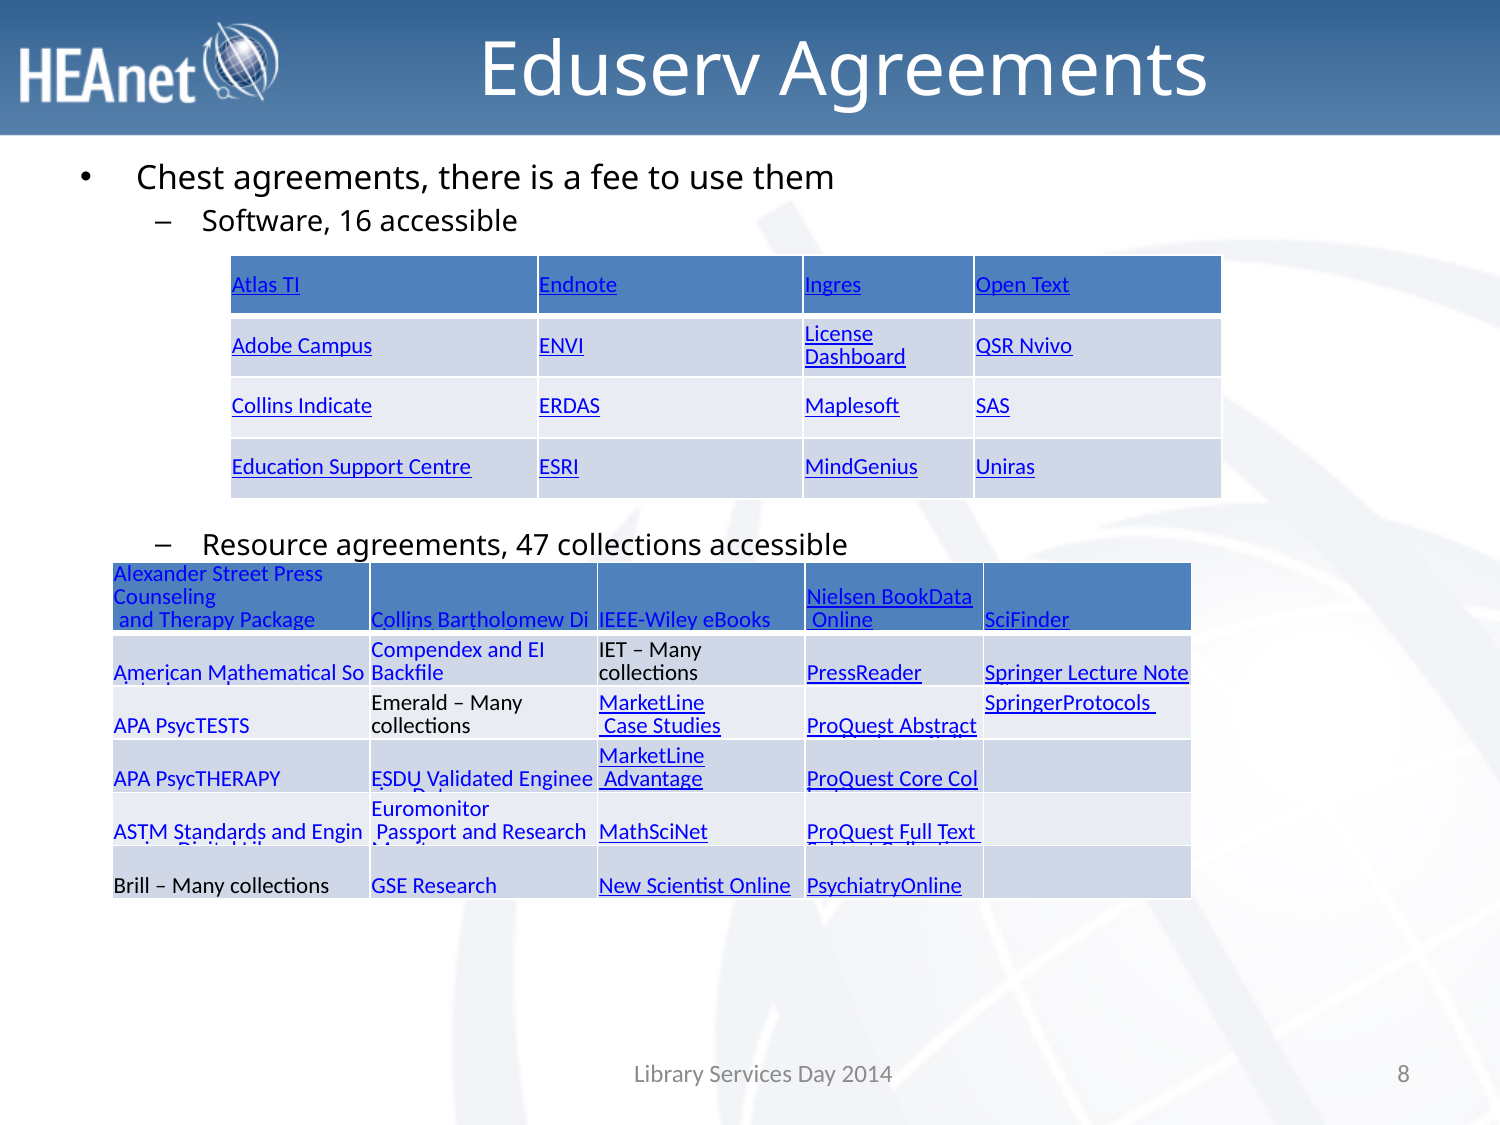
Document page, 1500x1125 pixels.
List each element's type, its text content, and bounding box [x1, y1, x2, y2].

table_cell ProQuest Abstract and Indexes Collections [806, 687, 983, 738]
table_cell ERDAS [539, 378, 802, 437]
table_cell PsychiatryOnline [806, 846, 983, 898]
table_cell [984, 846, 1191, 898]
table_cell American Mathematical Society Journals [113, 636, 369, 685]
table_cell [984, 740, 1191, 792]
table_cell [984, 793, 1191, 845]
table_header SciFinder [984, 563, 1191, 630]
table_cell Euromonitor Passport and Research Monitor [371, 793, 597, 845]
table_cell SpringerProtocols [984, 687, 1191, 738]
table_cell MindGenius [804, 439, 973, 498]
table_cell Adobe Campus [231, 319, 537, 376]
table_cell MathSciNet [598, 793, 804, 845]
table_cell New Scientist Online [598, 846, 804, 898]
table_cell APA PsycTESTS [113, 687, 369, 738]
table_cell IET – Many collections [598, 636, 804, 685]
table_cell Springer Lecture Notes Series [984, 636, 1191, 685]
table_cell APA PsycTHERAPY [113, 740, 369, 792]
table_cell Compendex and EI Backfile [371, 636, 597, 685]
table_cell ProQuest Core Collection [806, 740, 983, 792]
table_header Alexander Street Press Counseling and Therapy Package [113, 563, 369, 630]
table_header Atlas TI [231, 256, 537, 313]
table_cell License Dashboard [804, 319, 973, 376]
table_cell QSR Nvivo [975, 319, 1221, 376]
table_header Collins Bartholomew Digital Mapping Data [371, 563, 597, 630]
table_cell ESRI [539, 439, 802, 498]
table_cell Education Support Centre [231, 439, 537, 498]
table_cell MarketLine Advantage [598, 740, 804, 792]
table_cell MarketLine Case Studies [598, 687, 804, 738]
table_cell ProQuest Full Text Subject Collections [806, 793, 983, 845]
table_cell ASTM Standards and Engineering Digital Library [113, 793, 369, 845]
table_header Nielsen BookData Online [806, 563, 983, 630]
title Eduserv Agreements [312, 0, 1376, 149]
table_cell ENVI [539, 319, 802, 376]
table_header Ingres [804, 256, 973, 313]
table_cell SAS [975, 378, 1221, 437]
list Chest agreements, there is a fee to use them Software, 16 accessible Resource agreements, 47 collections accessible Eduserv information [64, 149, 1415, 1047]
table_cell Collins Indicate [231, 378, 537, 437]
table_header Open Text [975, 256, 1221, 313]
footer Library Services Day 2014 [454, 1042, 1073, 1103]
table_cell Uniras [975, 439, 1221, 498]
table_cell GSE Research [371, 846, 597, 898]
table_header Endnote [539, 256, 802, 313]
picture [0, 0, 1500, 1125]
table_cell Emerald – Many collections [371, 687, 597, 738]
table_cell PressReader [806, 636, 983, 685]
table_cell ESDU Validated Engineering Data [371, 740, 597, 792]
slide_number 8 [1074, 1042, 1425, 1103]
table_header IEEE-Wiley eBooks [598, 563, 804, 630]
table_cell Brill – Many collections [113, 846, 369, 898]
table_cell Maplesoft [804, 378, 973, 437]
